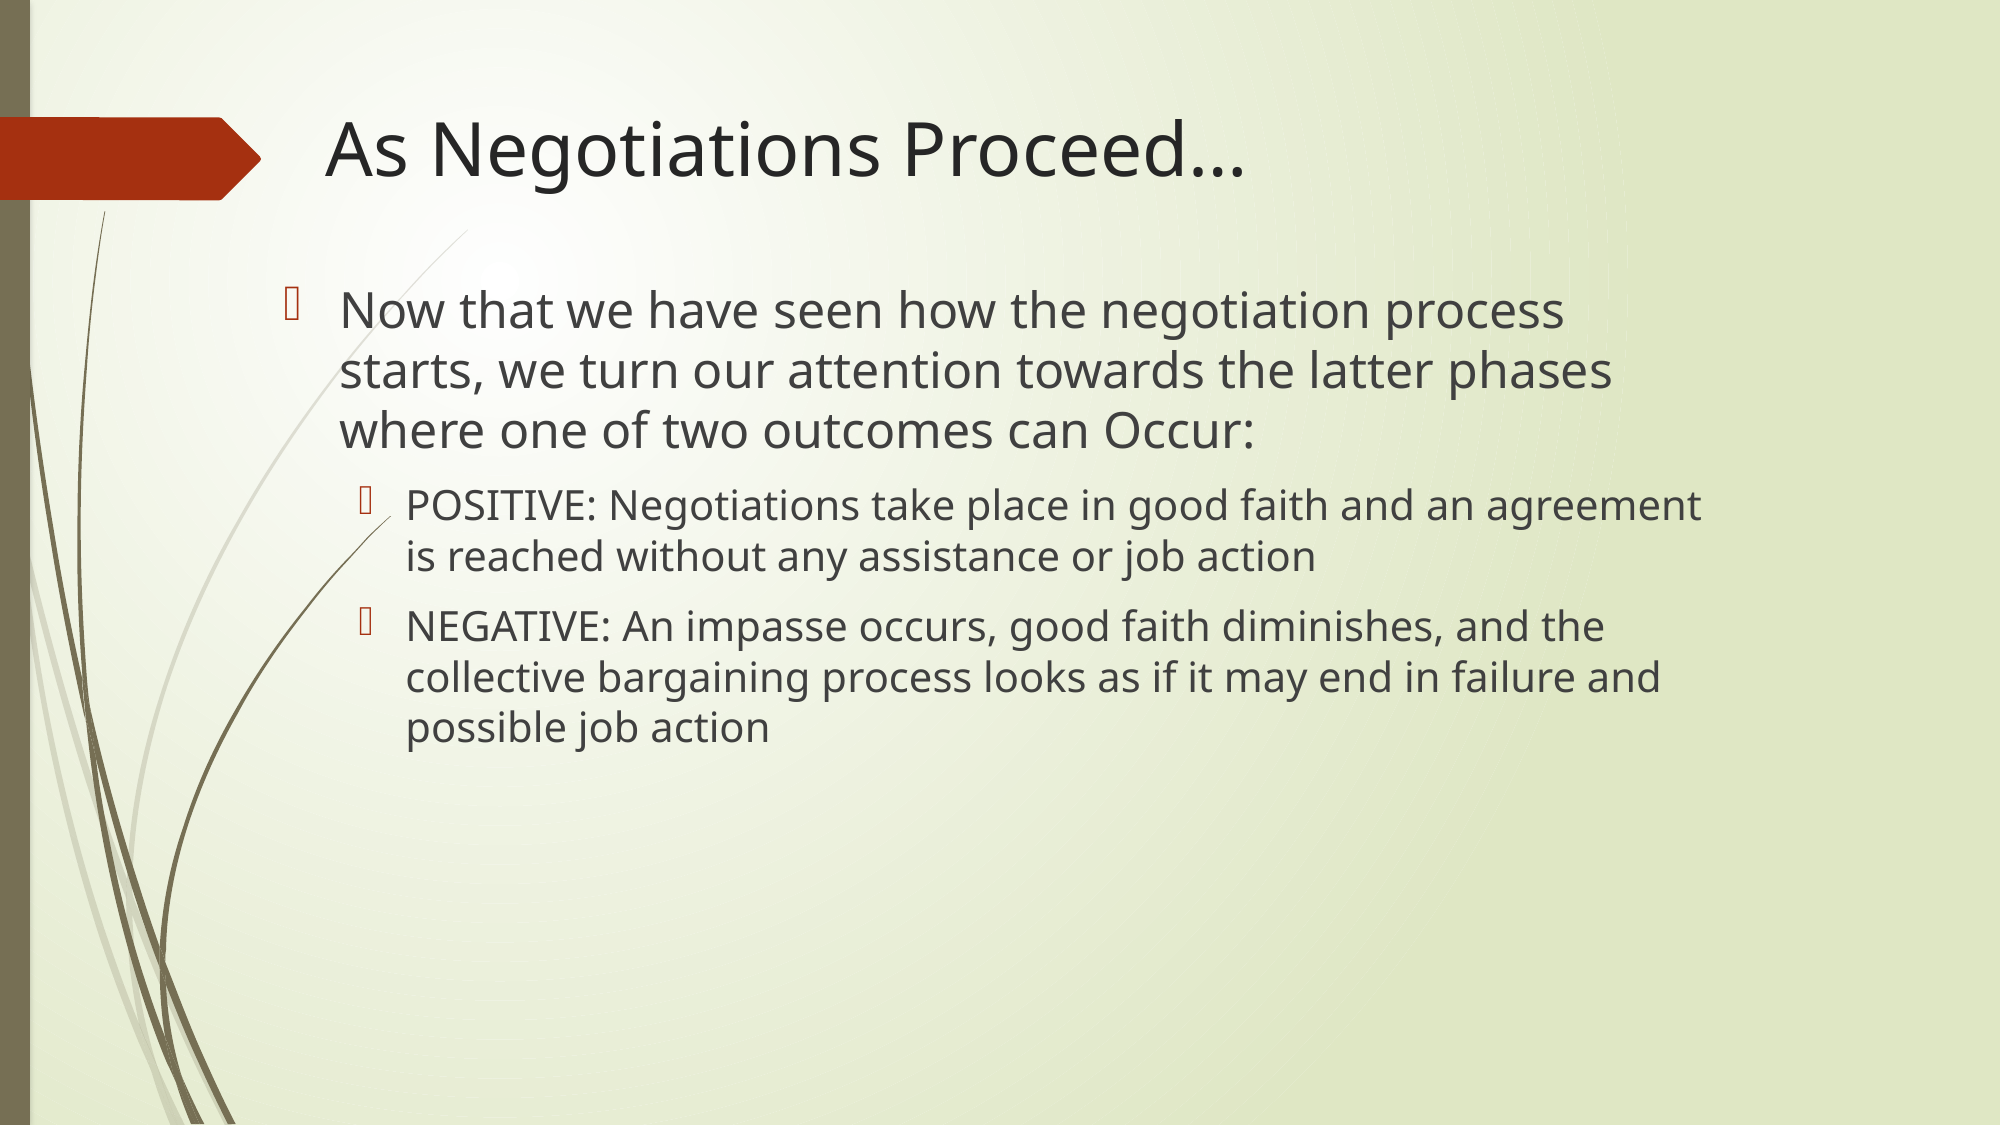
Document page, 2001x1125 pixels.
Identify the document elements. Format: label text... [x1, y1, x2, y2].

title As Negotiations Proceed… [310, 94, 1773, 305]
list Now that we have seen how the negotiation process starts, we turn our attention towards the latter phases where one of two outcomes can Occur: POSITIVE: Negotiations take place in good faith and an agreement is reached without any assistance or job action NEGATIVE: An impasse occurs, good faith diminishes, and the collective bargaining process looks as if it may end in failure and possible job action [268, 270, 1731, 891]
